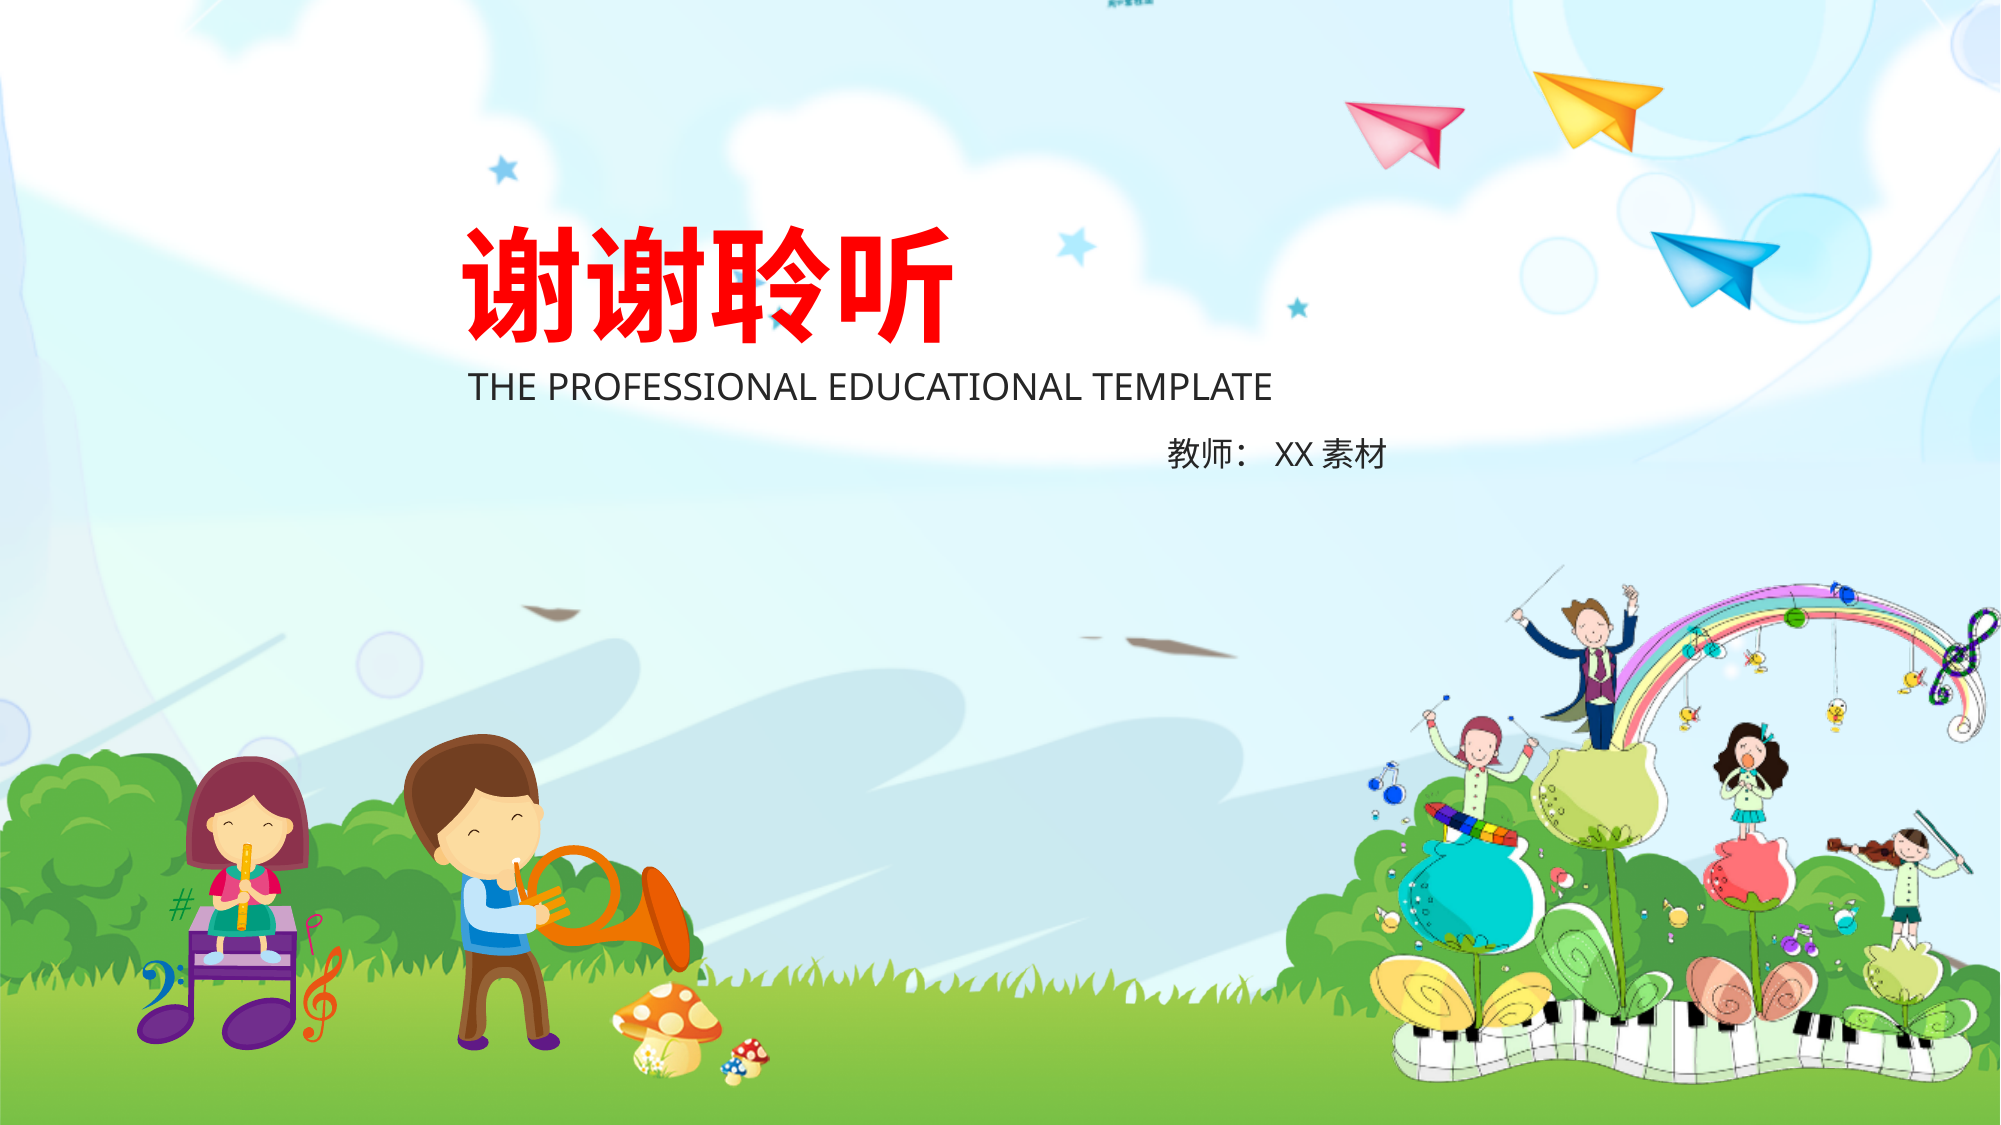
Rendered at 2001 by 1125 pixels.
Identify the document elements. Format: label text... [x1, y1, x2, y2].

picture [0, 0, 2001, 1125]
text_box THE PROFESSIONAL EDUCATIONAL TEMPLATE [453, 355, 1547, 416]
text_box 谢谢聆听 [443, 200, 1557, 366]
text_box 教师：XX素材 [1152, 425, 1541, 481]
